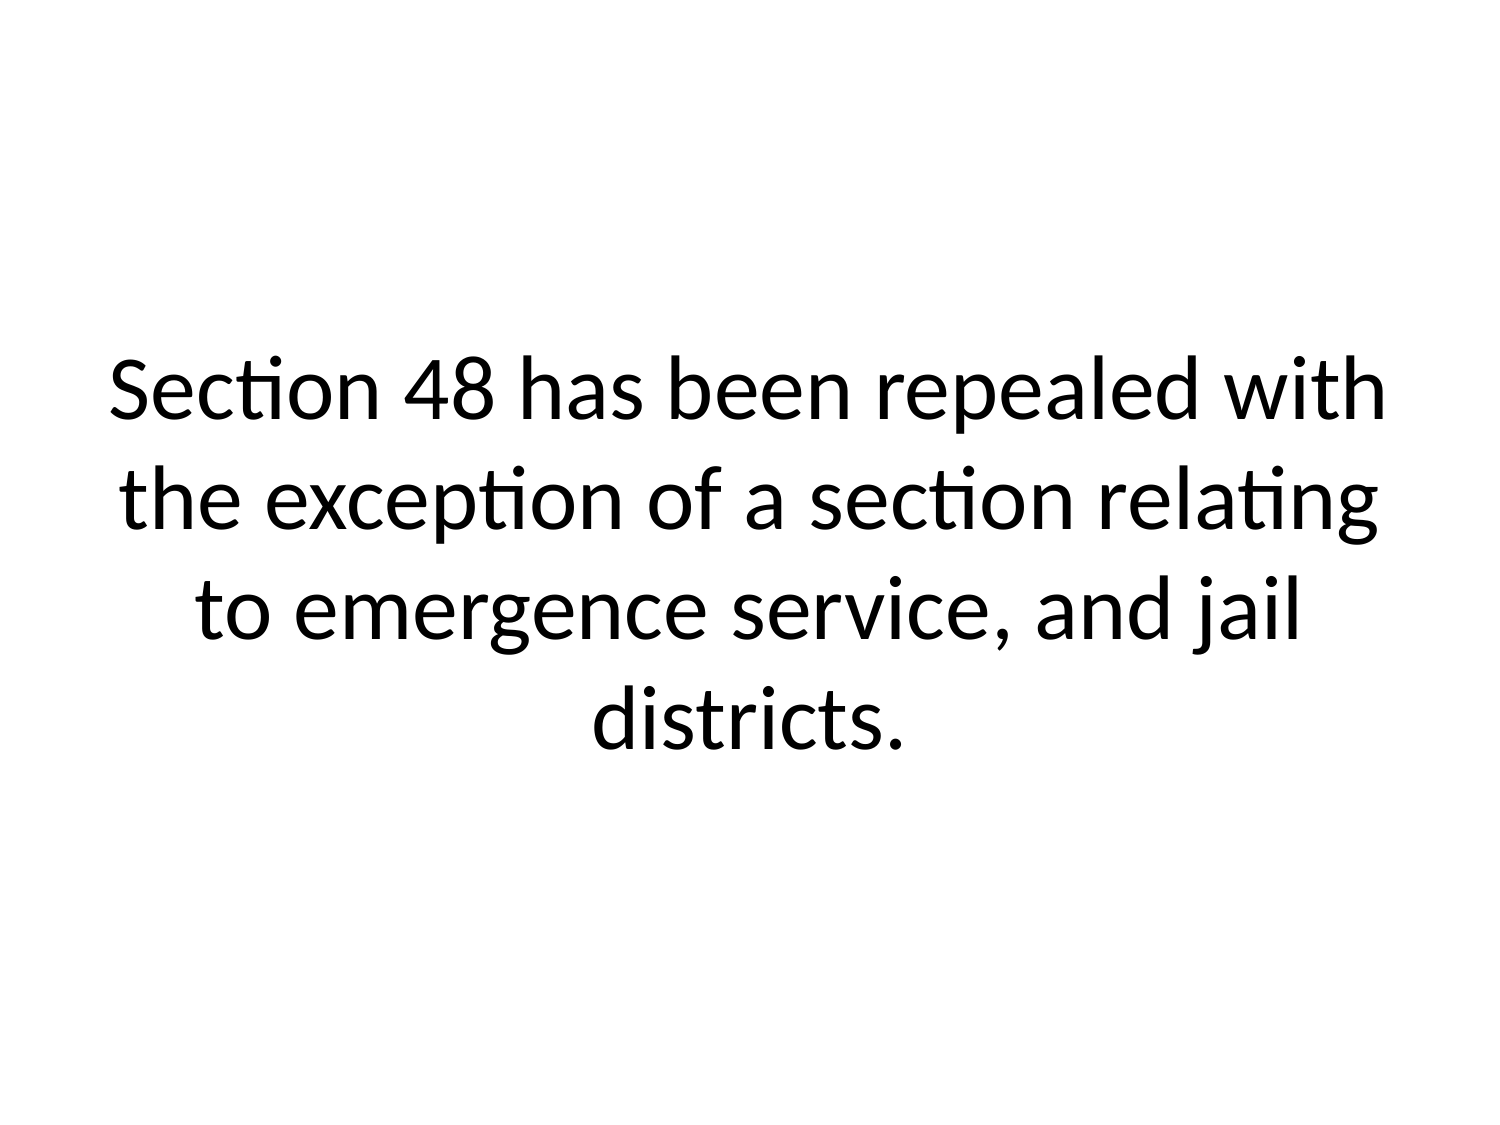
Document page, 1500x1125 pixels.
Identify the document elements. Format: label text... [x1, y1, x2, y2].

title Section 48 has been repealed with the exception of a section relating to emergence service, and jail districts. [75, 45, 1425, 1050]
